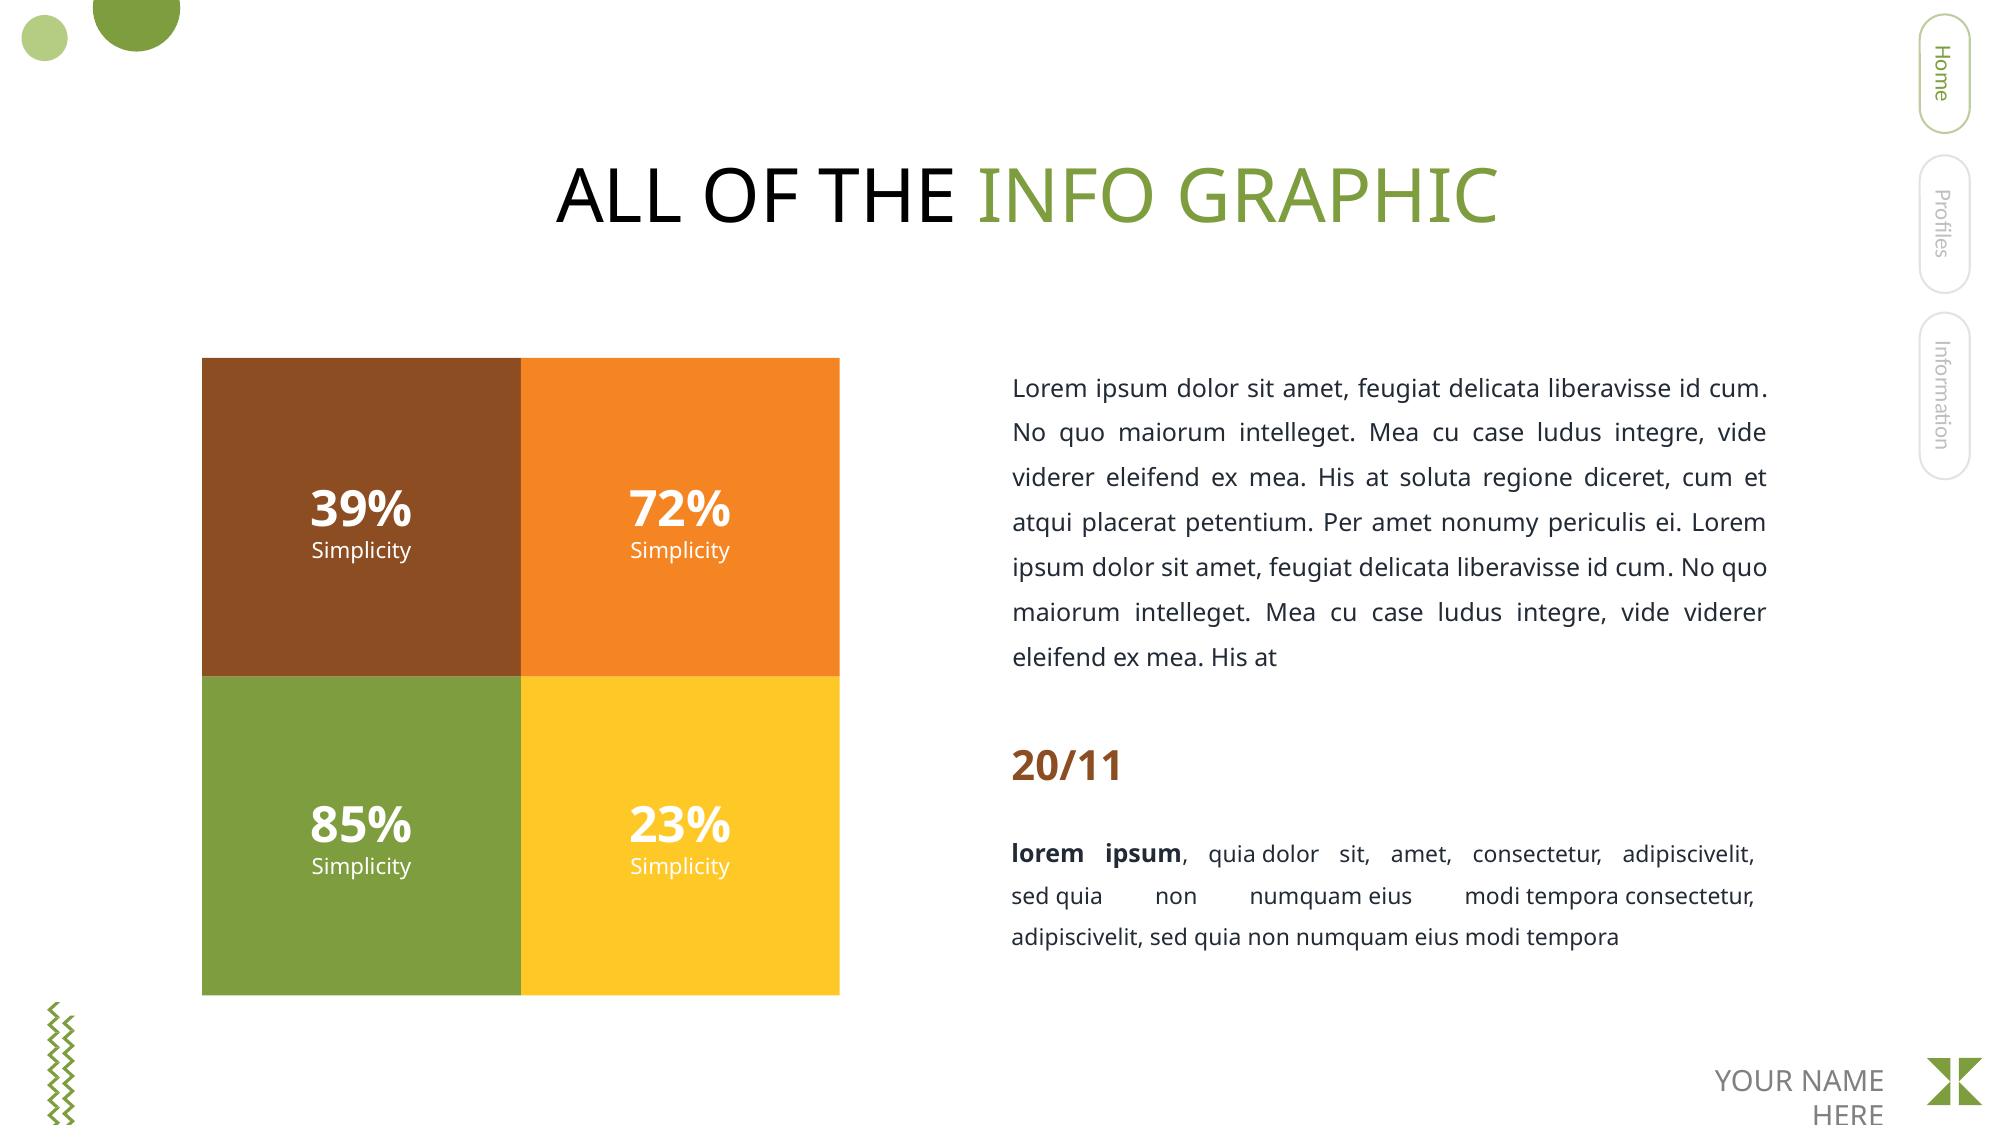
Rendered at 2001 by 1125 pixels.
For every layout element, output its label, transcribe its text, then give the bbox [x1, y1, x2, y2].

text_box Profiles [1918, 154, 1971, 295]
text_box ALL OF THE INFO GRAPHIC [458, 140, 1598, 246]
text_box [0, 1084, 144, 1098]
text_box Information [1918, 311, 1971, 481]
text_box YOUR NAME HERE [1621, 1054, 1900, 1125]
text_box [520, 357, 841, 676]
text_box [21, 0, 181, 62]
text_box lorem ipsum, quia dolor sit, amet, consectetur, adipiscivelit, sed quia non numquam eius modi tempora consectetur, adipiscivelit, sed quia non numquam eius modi tempora [996, 815, 1771, 958]
text_box Home [1918, 13, 1971, 134]
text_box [1926, 1057, 1983, 1081]
text_box [522, 676, 841, 996]
text_box 23% Simplicity [569, 784, 792, 887]
text_box 85% Simplicity [250, 784, 473, 887]
text_box 20/11 [996, 731, 1259, 797]
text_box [0, 1070, 129, 1084]
text_box [201, 676, 522, 996]
text_box Lorem ipsum dolor sit amet, feugiat delicata liberavisse id cum. No quo maiorum intelleget. Mea cu case ludus integre, vide viderer eleifend ex mea. His at soluta regione diceret, cum et atqui placerat petentium. Per amet nonumy periculis ei. Lorem ipsum dolor sit amet, feugiat delicata liberavisse id cum. No quo maiorum intelleget. Mea cu case ludus integre, vide viderer eleifend ex mea. His at [997, 349, 1783, 679]
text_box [1926, 1081, 1983, 1106]
text_box [201, 357, 520, 676]
text_box 39% Simplicity [250, 468, 473, 570]
text_box 72% Simplicity [569, 468, 792, 570]
